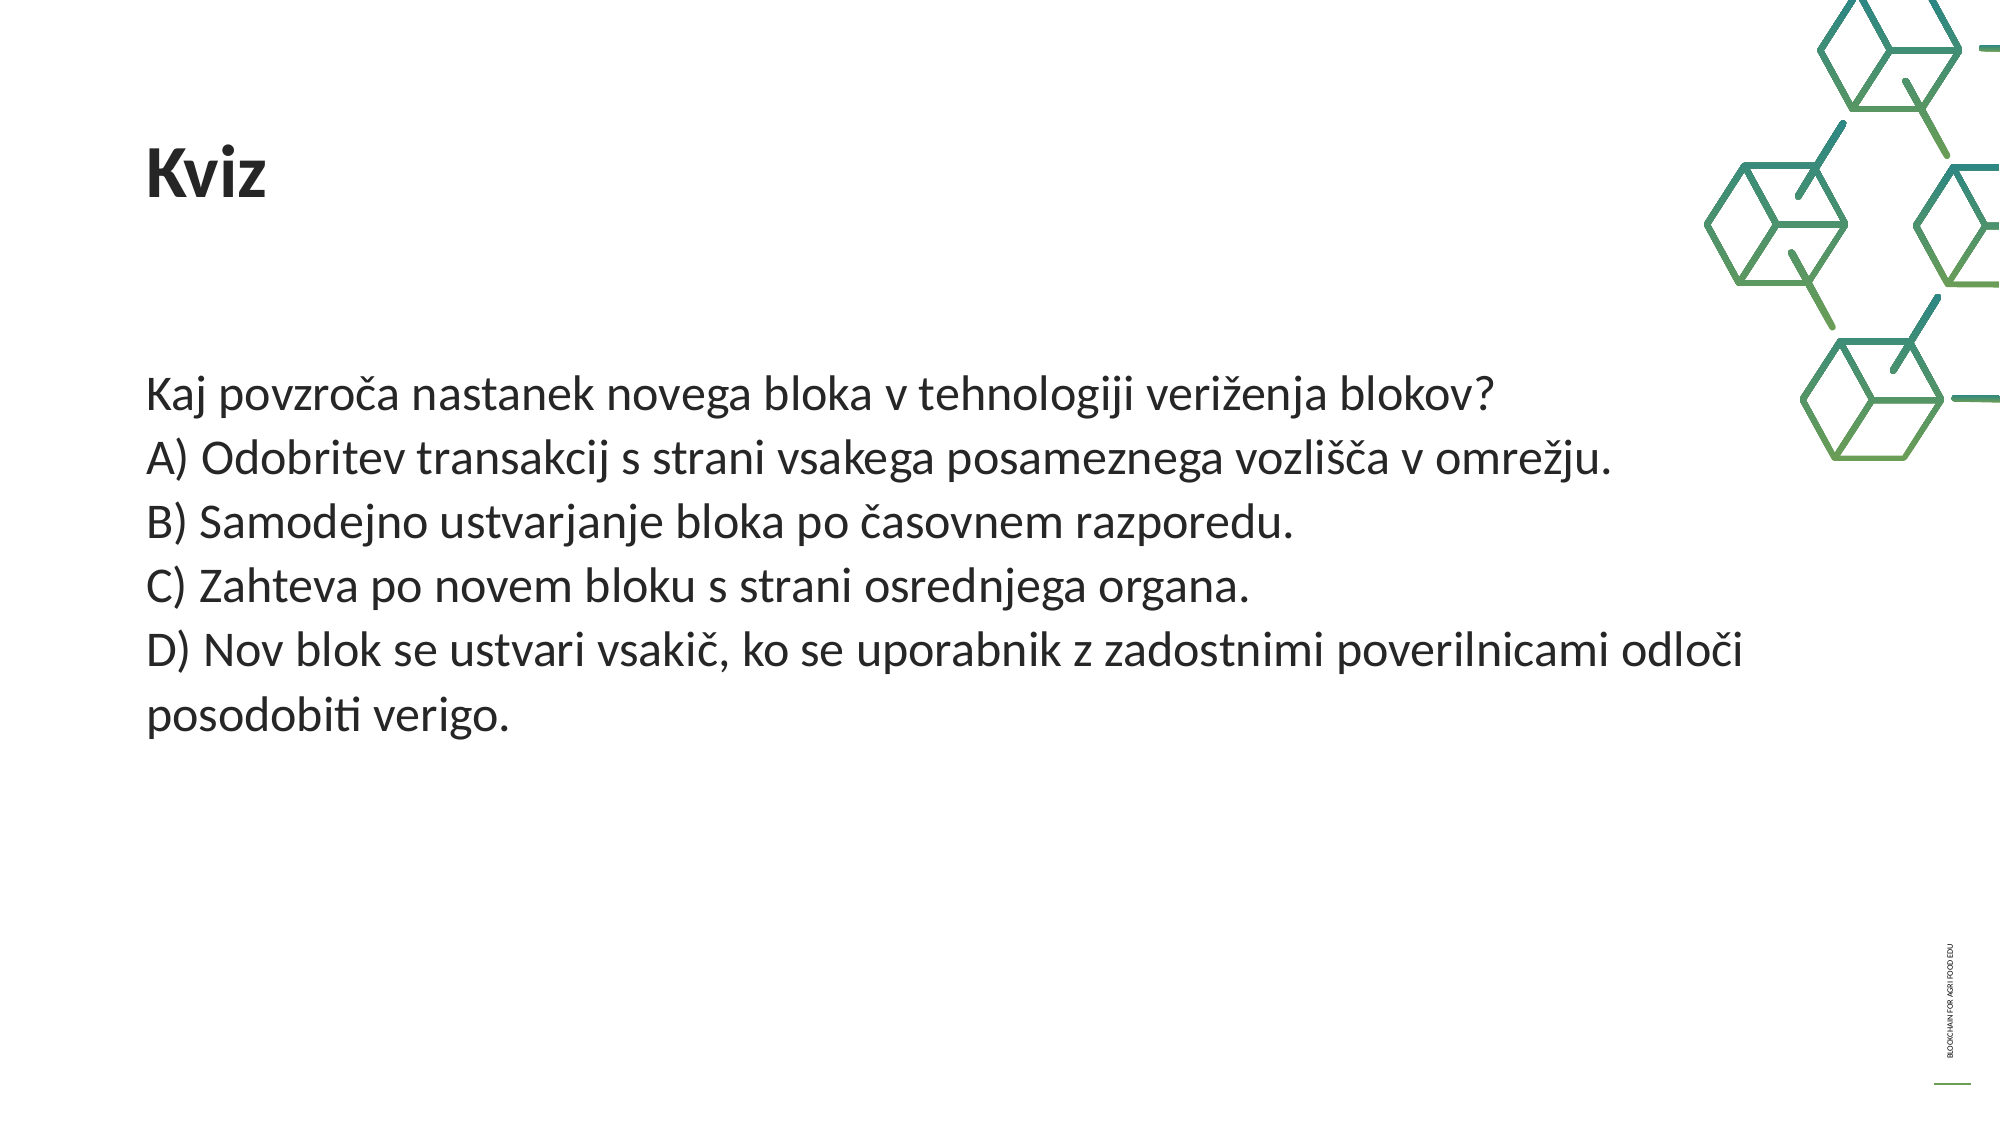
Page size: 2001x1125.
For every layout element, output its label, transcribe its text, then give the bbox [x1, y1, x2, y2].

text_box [1703, 0, 2000, 462]
list Kviz [130, 124, 1698, 337]
list Kaj povzroča nastanek novega bloka v tehnologiji veriženja blokov? A) Odobritev transakcij s strani vsakega posameznega vozlišča v omrežju. B) Samodejno ustvarjanje bloka po časovnem razporedu. C) Zahteva po novem bloku s strani osrednjega organa. D) Nov blok se ustvari vsakič, ko se uporabnik z zadostnimi poverilnicami odloči posodobiti verigo. [130, 348, 1869, 1035]
